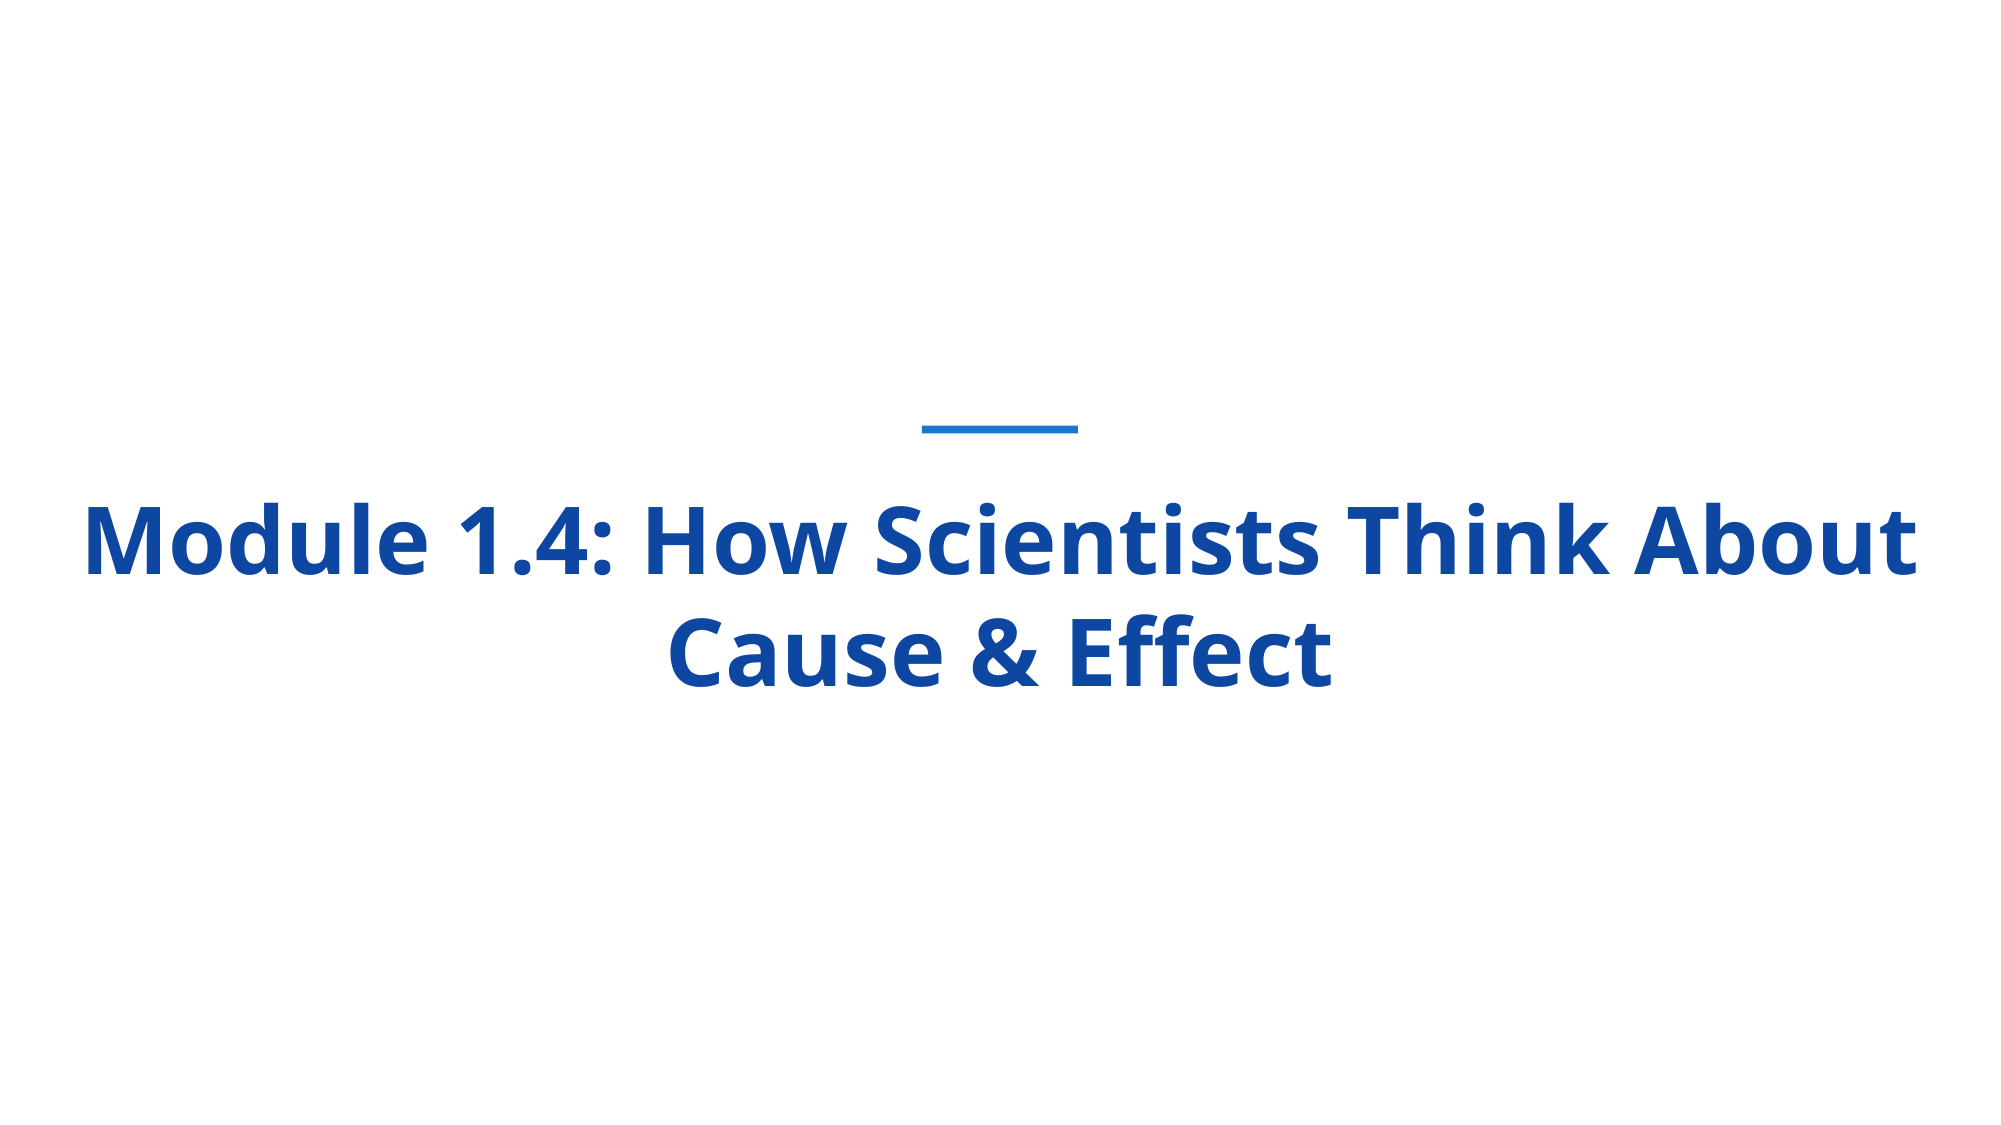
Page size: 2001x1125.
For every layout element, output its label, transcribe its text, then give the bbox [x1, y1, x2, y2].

text_box Module 1.4: How Scientists Think About Cause & Effect [48, 480, 1952, 706]
text_box [921, 425, 1078, 434]
